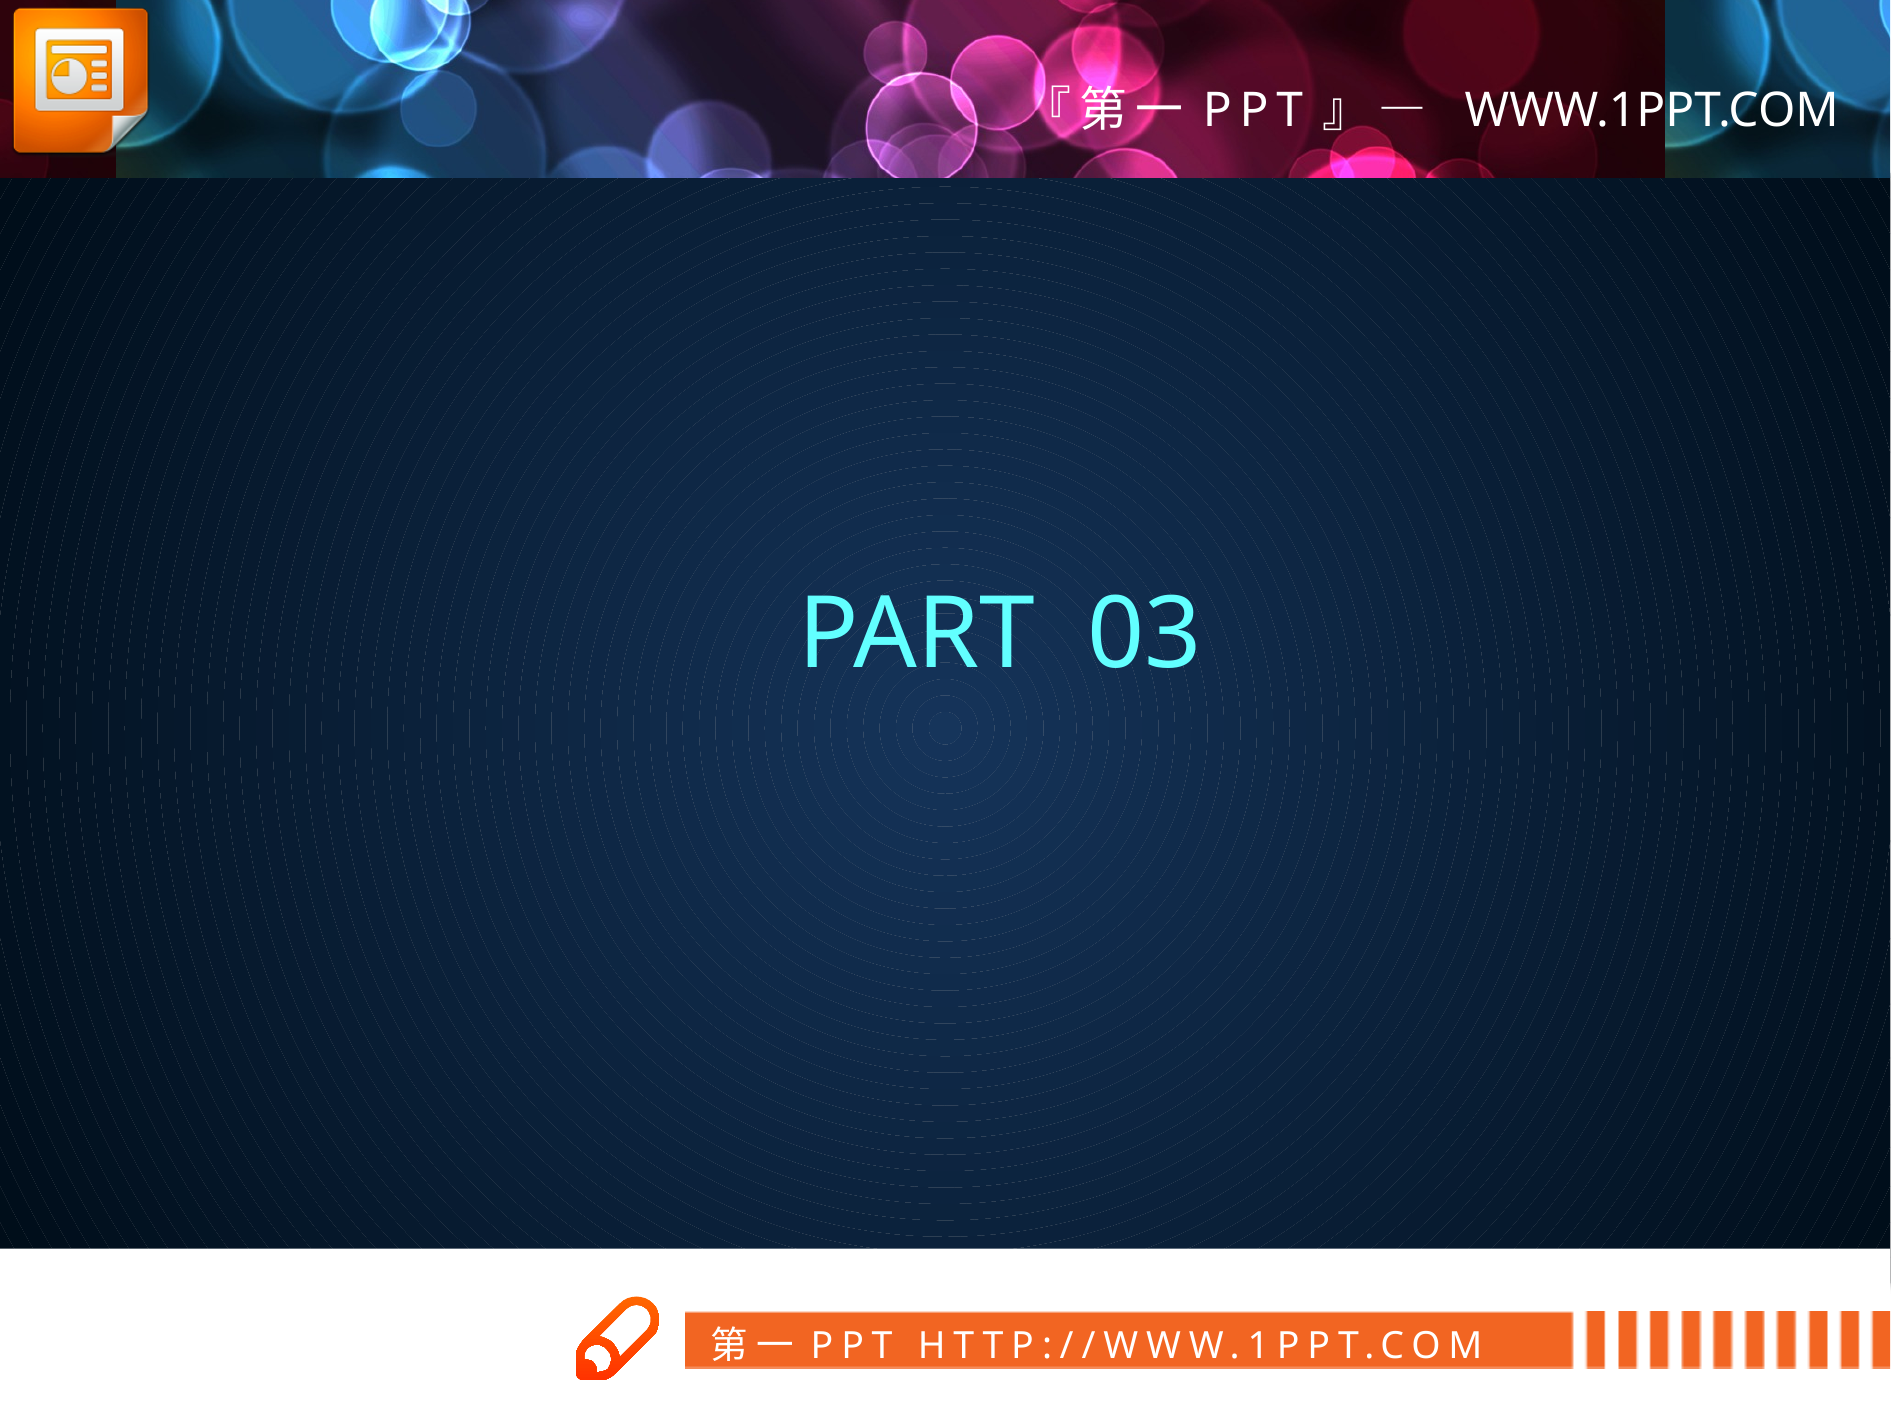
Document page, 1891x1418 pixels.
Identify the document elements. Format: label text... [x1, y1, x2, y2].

picture [685, 1311, 1891, 1369]
text_box PART 03 [783, 560, 1217, 696]
picture [0, 0, 1891, 178]
